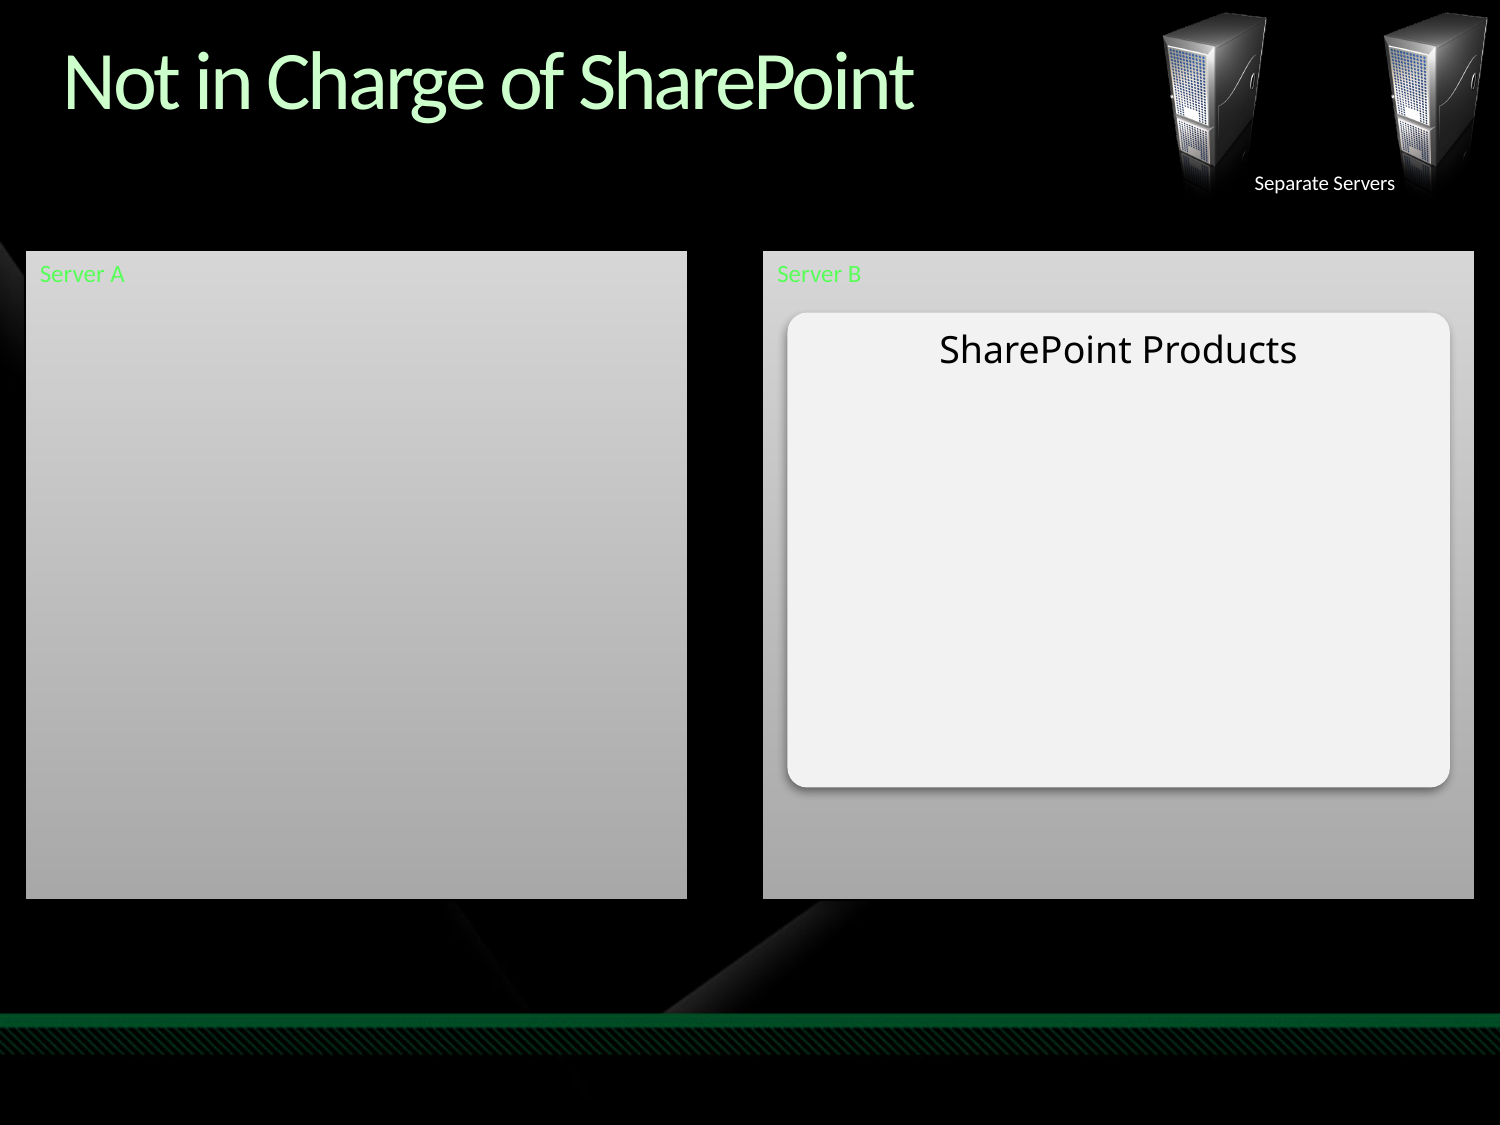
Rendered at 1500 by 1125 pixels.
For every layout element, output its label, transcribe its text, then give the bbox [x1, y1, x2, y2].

text_box Server A [24, 249, 300, 295]
text_box SharePoint Products [787, 312, 1450, 788]
text_box Server B [762, 249, 1038, 295]
picture [0, 0, 1500, 1125]
title Not in Charge of SharePoint [62, 37, 1143, 129]
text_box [1149, 12, 1500, 220]
text_box [762, 249, 1476, 901]
text_box [24, 249, 688, 901]
